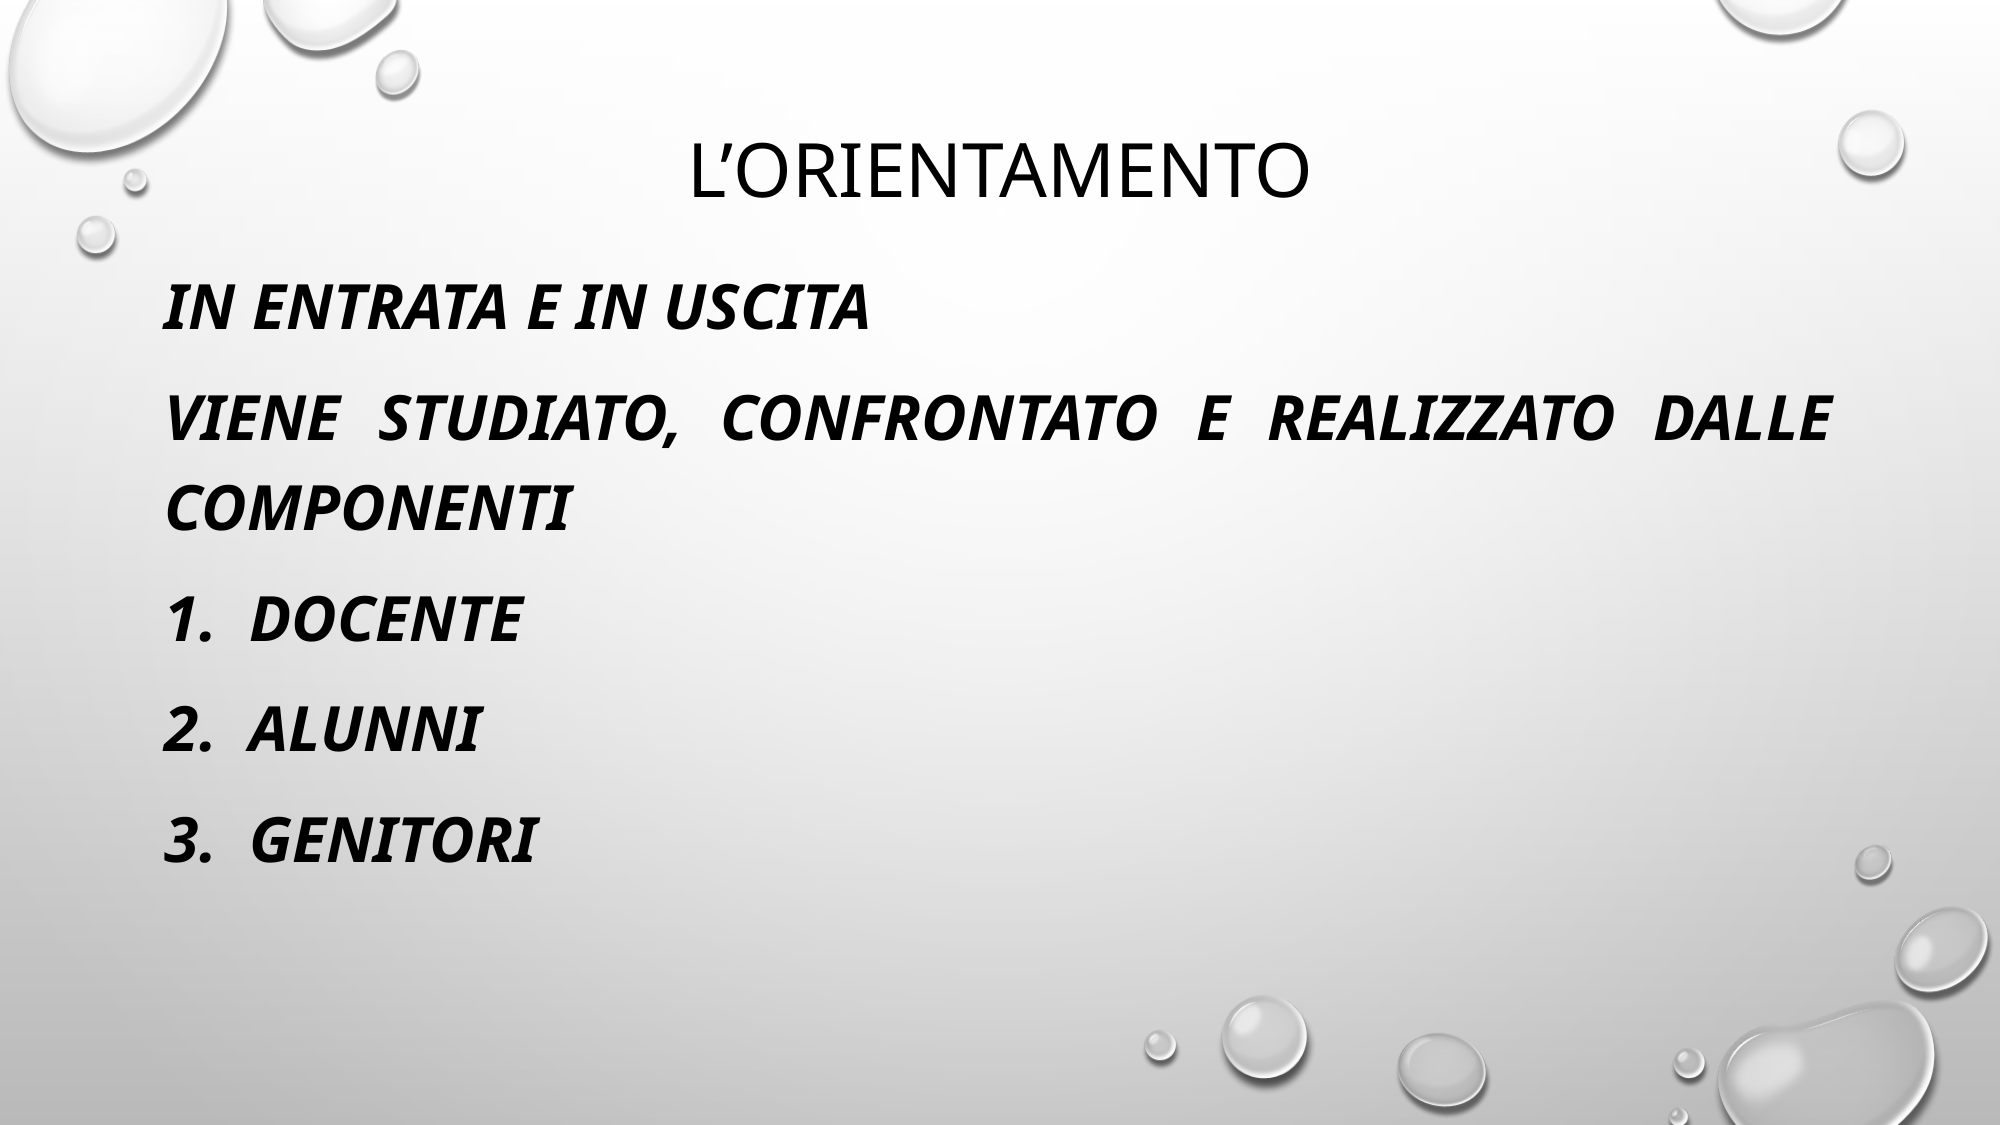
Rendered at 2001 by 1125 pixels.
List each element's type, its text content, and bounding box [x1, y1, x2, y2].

title L’orientamento [149, 101, 1851, 246]
picture [0, 0, 2000, 1125]
list In entrata e in uscita Viene studiato, confrontato e realizzato dalle componenti Docente Alunni genitori [149, 244, 1850, 992]
